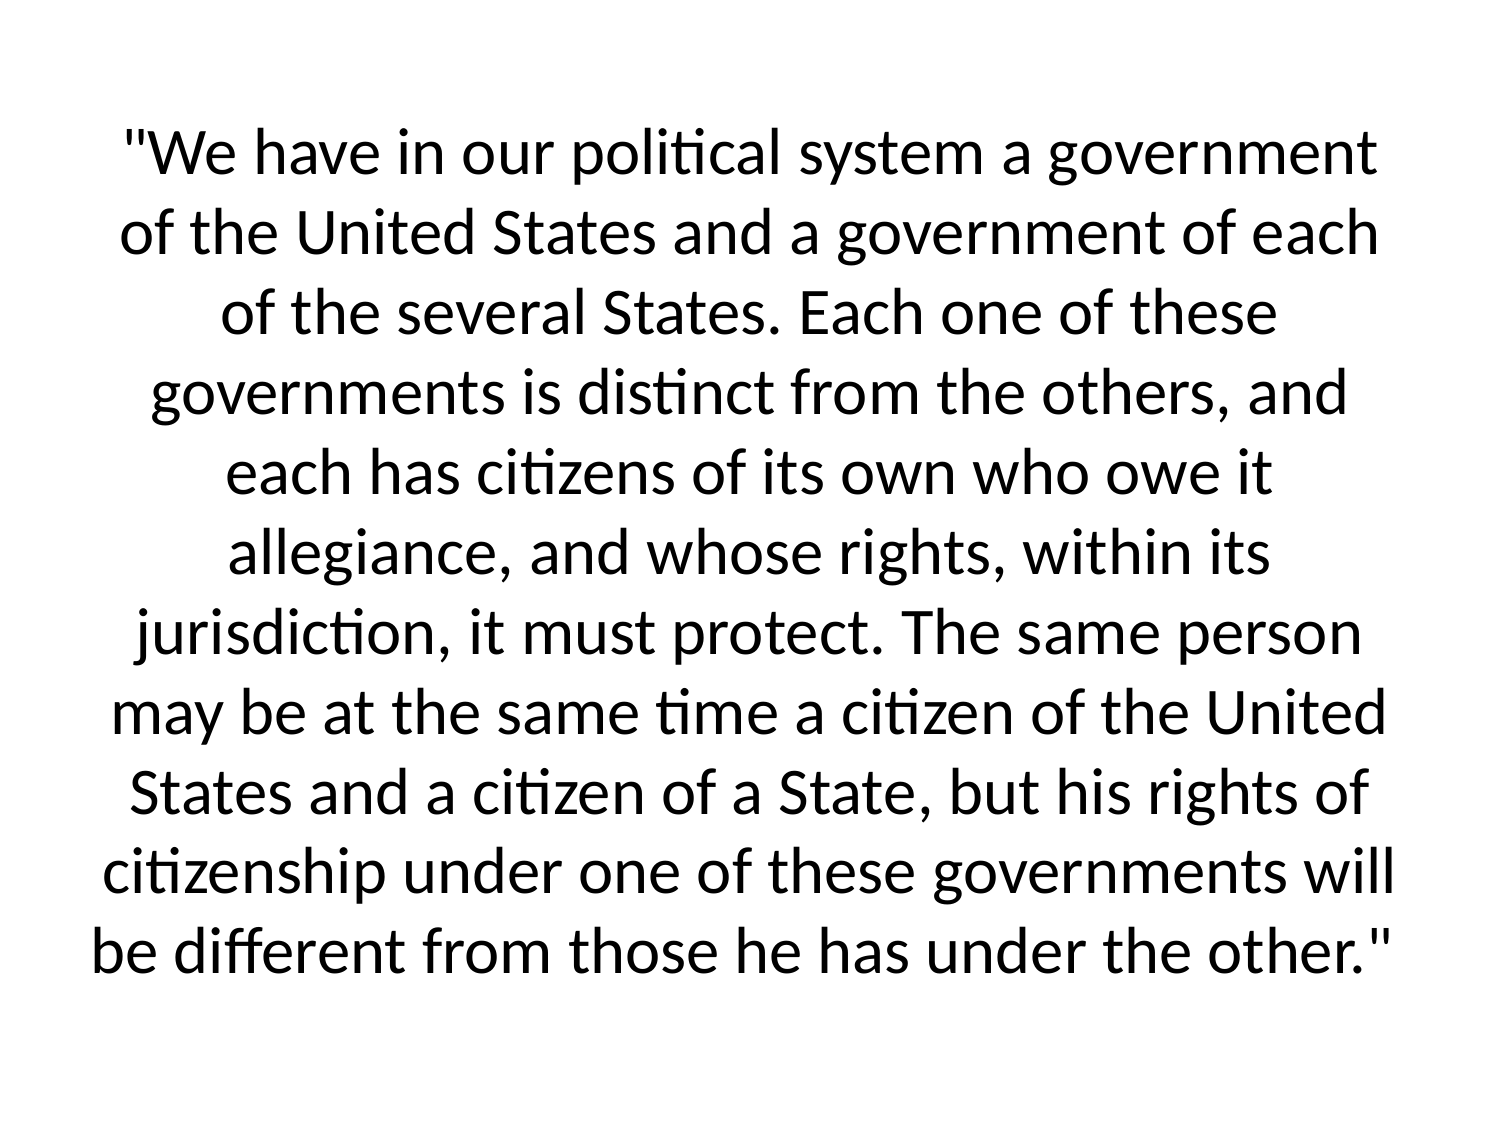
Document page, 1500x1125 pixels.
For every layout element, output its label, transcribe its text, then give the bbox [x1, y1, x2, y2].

title "We have in our political system a government of the United States and a government of each of the several States. Each one of these governments is distinct from the others, and each has citizens of its own who owe it allegiance, and whose rights, within its jurisdiction, it must protect. The same person may be at the same time a citizen of the United States and a citizen of a State, but his rights of citizenship under one of these governments will be different from those he has under the other." [74, 44, 1426, 1051]
